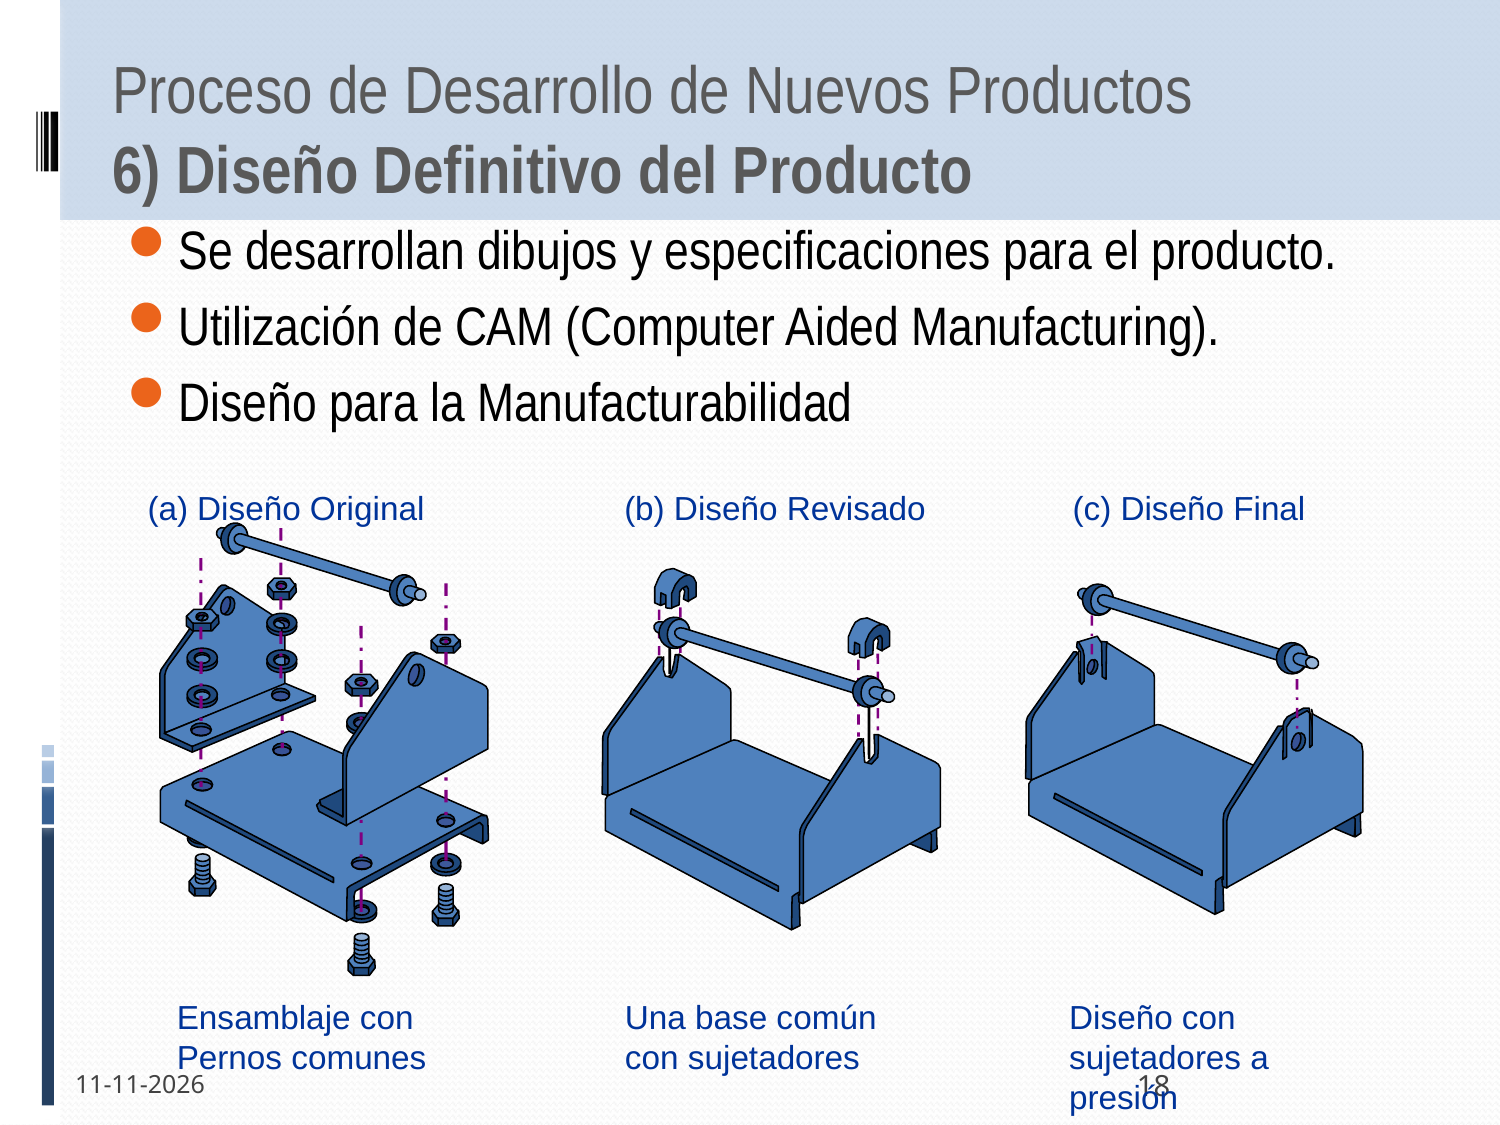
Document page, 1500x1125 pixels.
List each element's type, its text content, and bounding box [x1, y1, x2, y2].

text_box (c) Diseño Final [1057, 479, 1322, 535]
title Proceso de Desarrollo de Nuevos Productos 6) Diseño Definitivo del Producto [111, 18, 1436, 207]
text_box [152, 524, 495, 988]
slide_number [75, 1042, 243, 1103]
slide_number 18 [1045, 1046, 1054, 1107]
text_box Una base común con sujetadores [610, 989, 933, 1084]
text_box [1018, 585, 1369, 926]
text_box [159, 522, 489, 977]
text_box (b) Diseño Revisado [609, 479, 942, 535]
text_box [595, 570, 947, 941]
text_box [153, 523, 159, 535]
text_box Diseño con sujetadores a presión [1054, 989, 1334, 1124]
text_box Ensamblaje con Pernos comunes [162, 989, 442, 1084]
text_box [1025, 583, 1364, 915]
list Se desarrollan dibujos y especificaciones para el producto. Utilización de CAM (Computer Aided Manufacturing). Diseño para la Manufacturabilidad [111, 207, 1436, 1038]
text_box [601, 568, 941, 931]
text_box (a) Diseño Original [132, 479, 440, 535]
